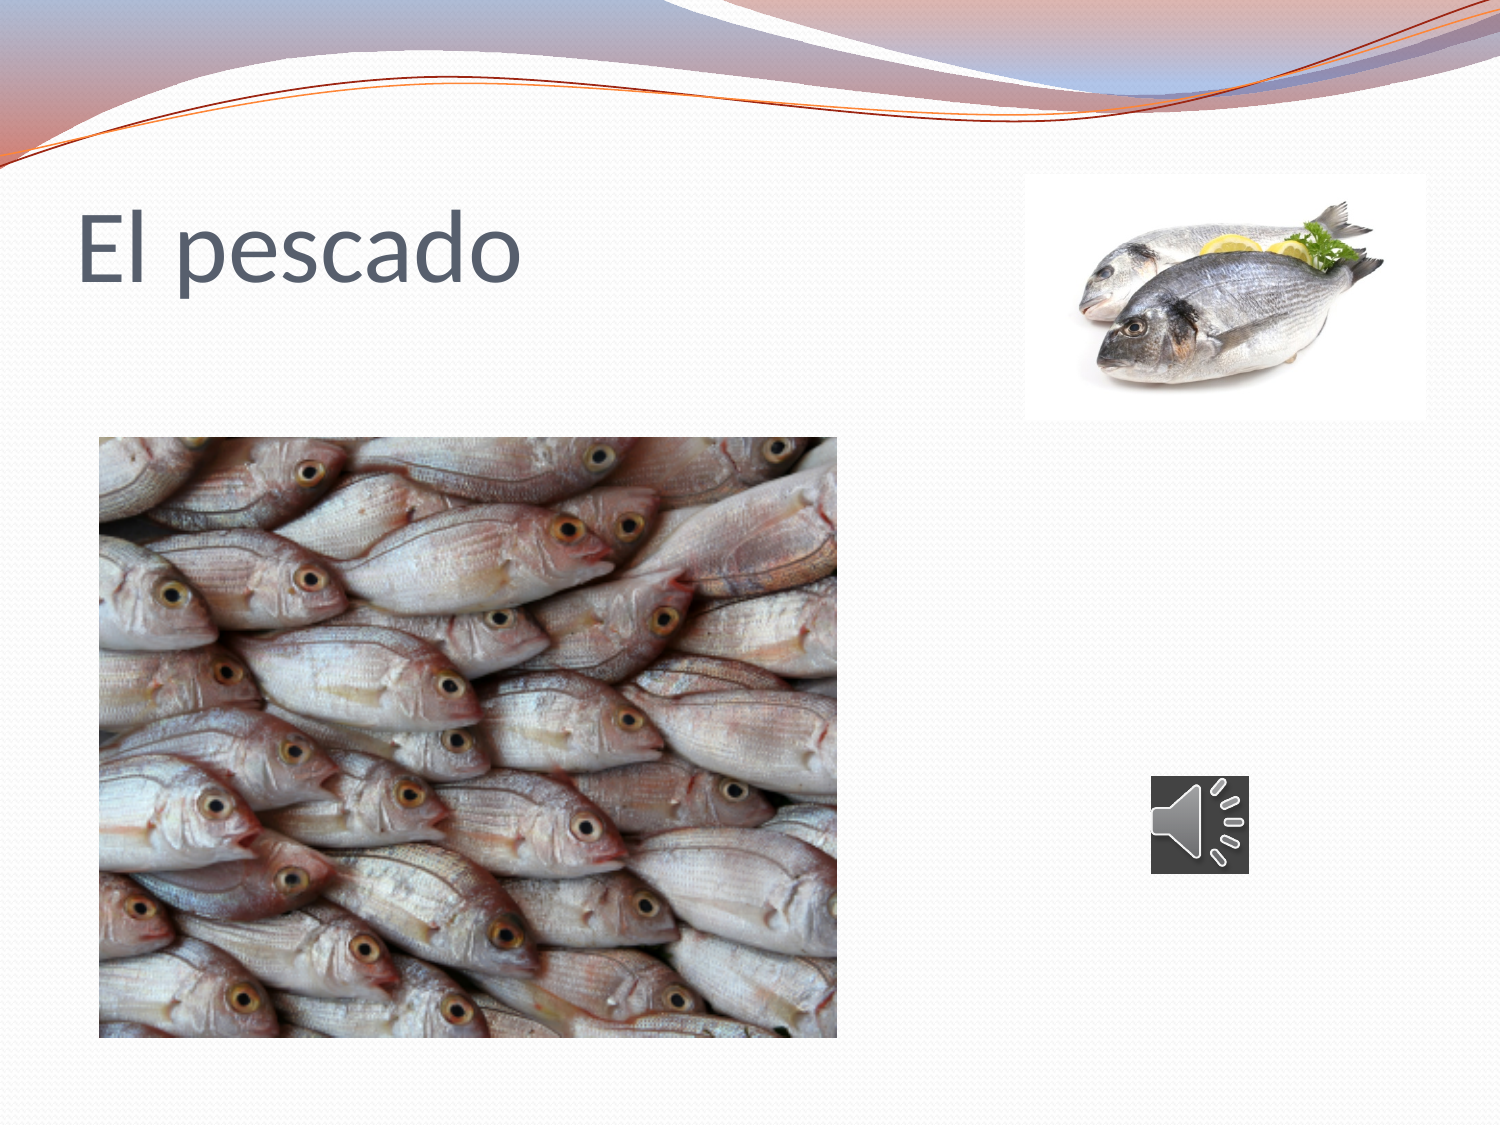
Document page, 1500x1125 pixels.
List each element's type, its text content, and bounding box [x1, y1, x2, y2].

picture [1149, 774, 1251, 876]
picture [99, 437, 837, 1038]
picture [1024, 174, 1426, 420]
title El pescado [75, 115, 1425, 303]
